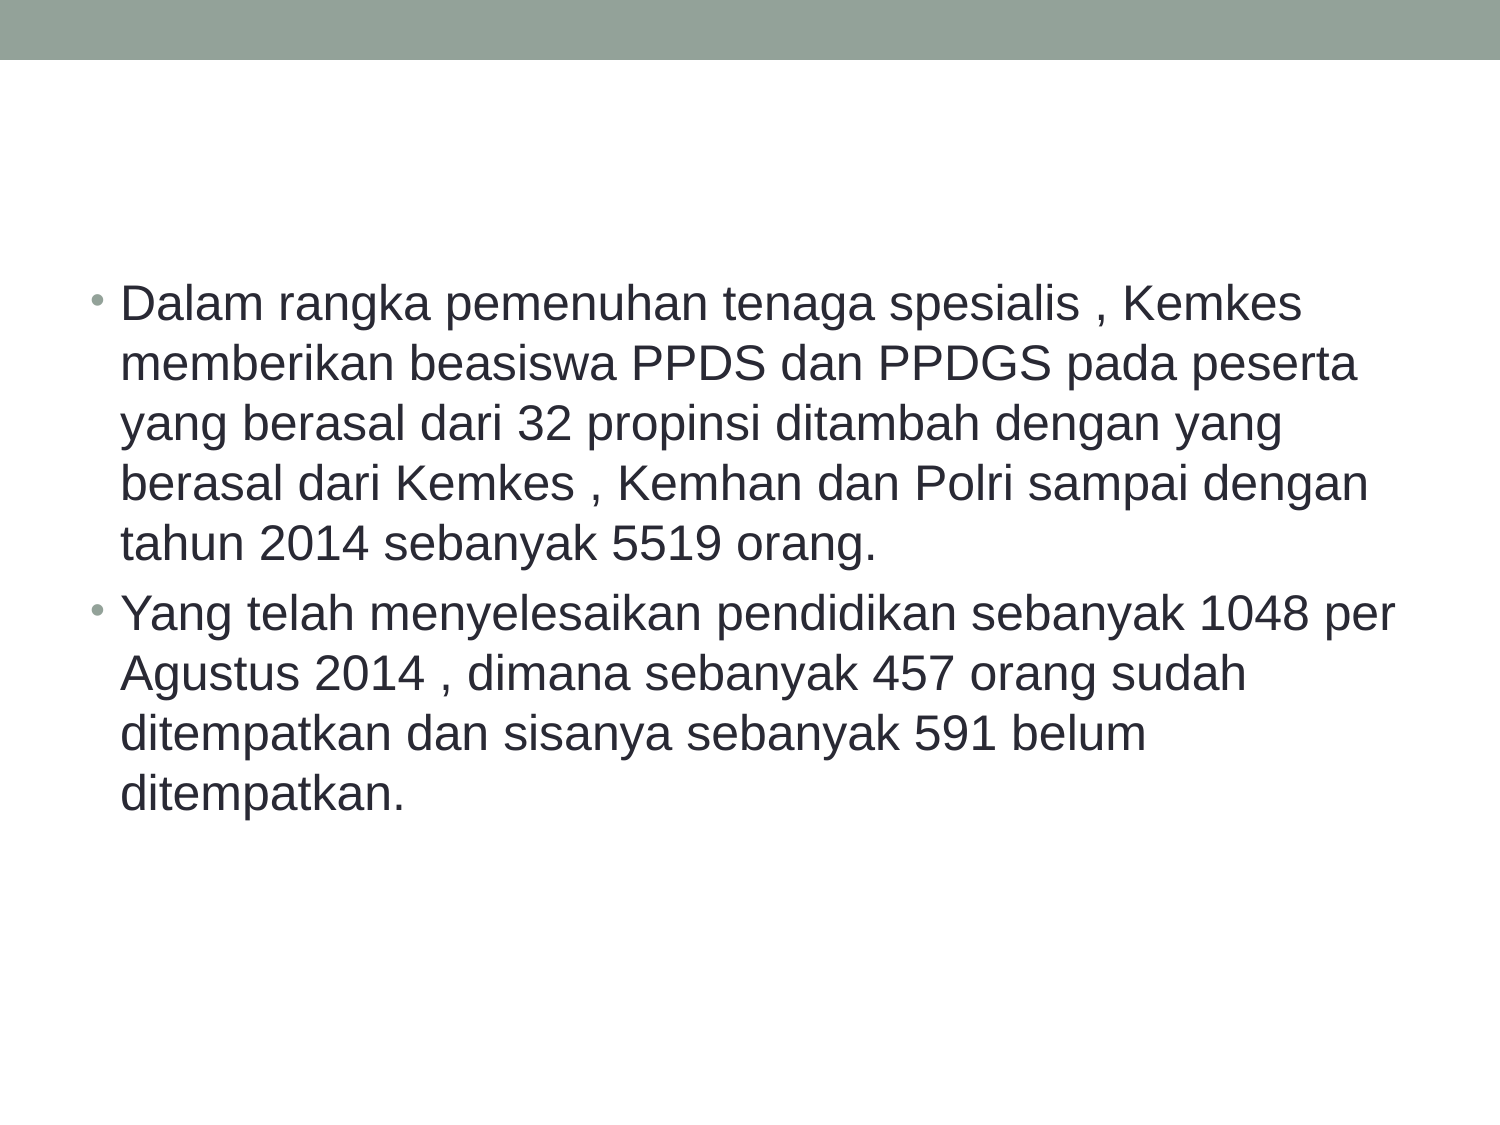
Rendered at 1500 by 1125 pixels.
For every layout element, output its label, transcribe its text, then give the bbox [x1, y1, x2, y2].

list Dalam rangka pemenuhan tenaga spesialis , Kemkes memberikan beasiswa PPDS dan PPDGS pada peserta yang berasal dari 32 propinsi ditambah dengan yang berasal dari Kemkes , Kemhan dan Polri sampai dengan tahun 2014 sebanyak 5519 orang. Yang telah menyelesaikan pendidikan sebanyak 1048 per Agustus 2014 , dimana sebanyak 457 orang sudah ditempatkan dan sisanya sebanyak 591 belum ditempatkan. [75, 262, 1425, 1063]
